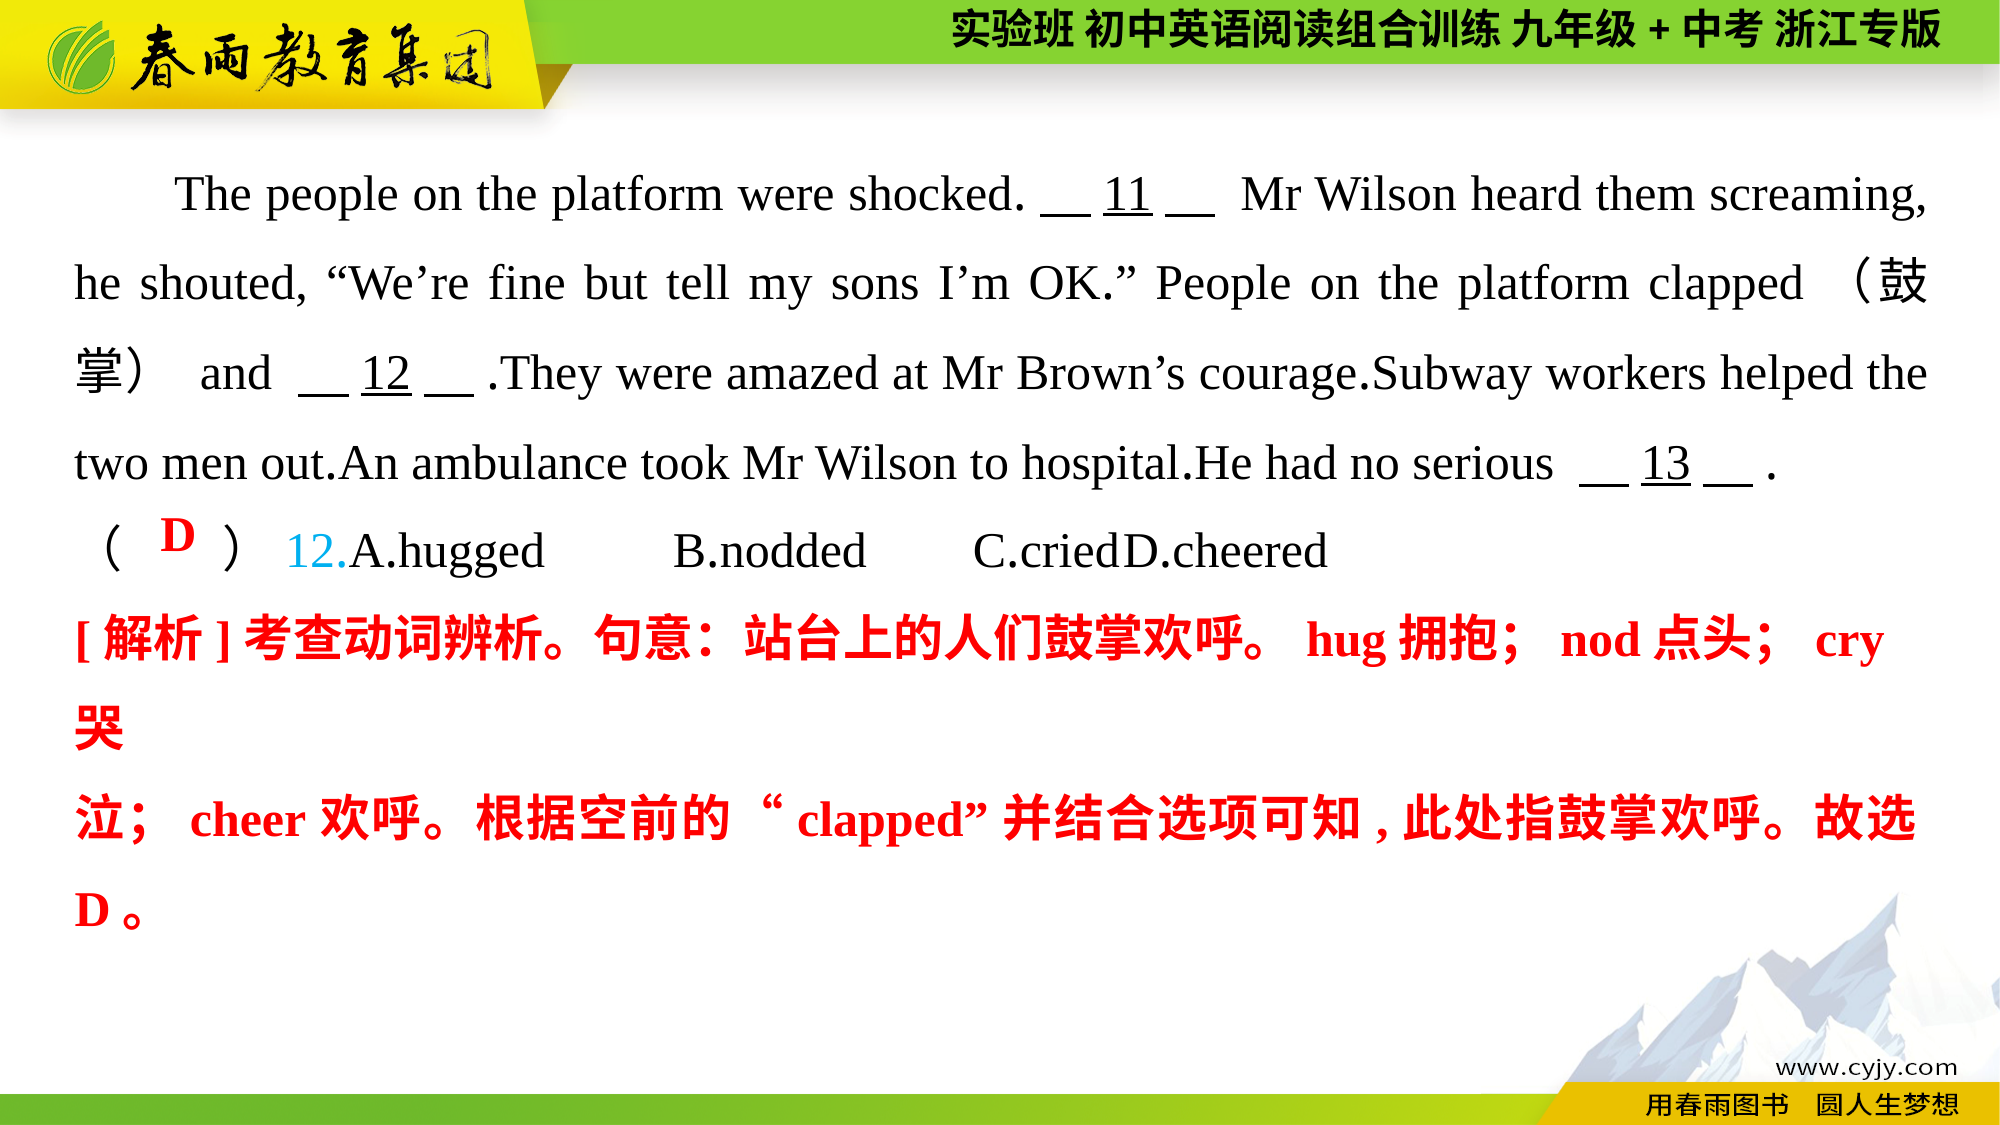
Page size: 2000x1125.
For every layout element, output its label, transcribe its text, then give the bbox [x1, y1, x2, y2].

text_box （ ）12.A.hugged B.nodded C.cried D.cheered [57, 479, 1943, 585]
text_box [解析]考查动词辨析。句意：站台上的人们鼓掌欢呼。hug拥抱；nod点头；cry哭 泣；cheer欢呼。根据空前的“clapped”并结合选项可知,此处指鼓掌欢呼。故选D。 [59, 568, 1944, 944]
text_box D [145, 493, 212, 569]
list The people on the platform were shocked. 11 Mr Wilson heard them screaming, he shouted, “We’re fine but tell my sons I’m OK.” People on the platform clapped（鼓掌） and 12 .They were amazed at Mr Brown’s courage.Subway workers helped the two men out.An ambulance took Mr Wilson to hospital.He had no serious 13 . [59, 122, 1944, 502]
picture [0, 0, 2000, 1125]
